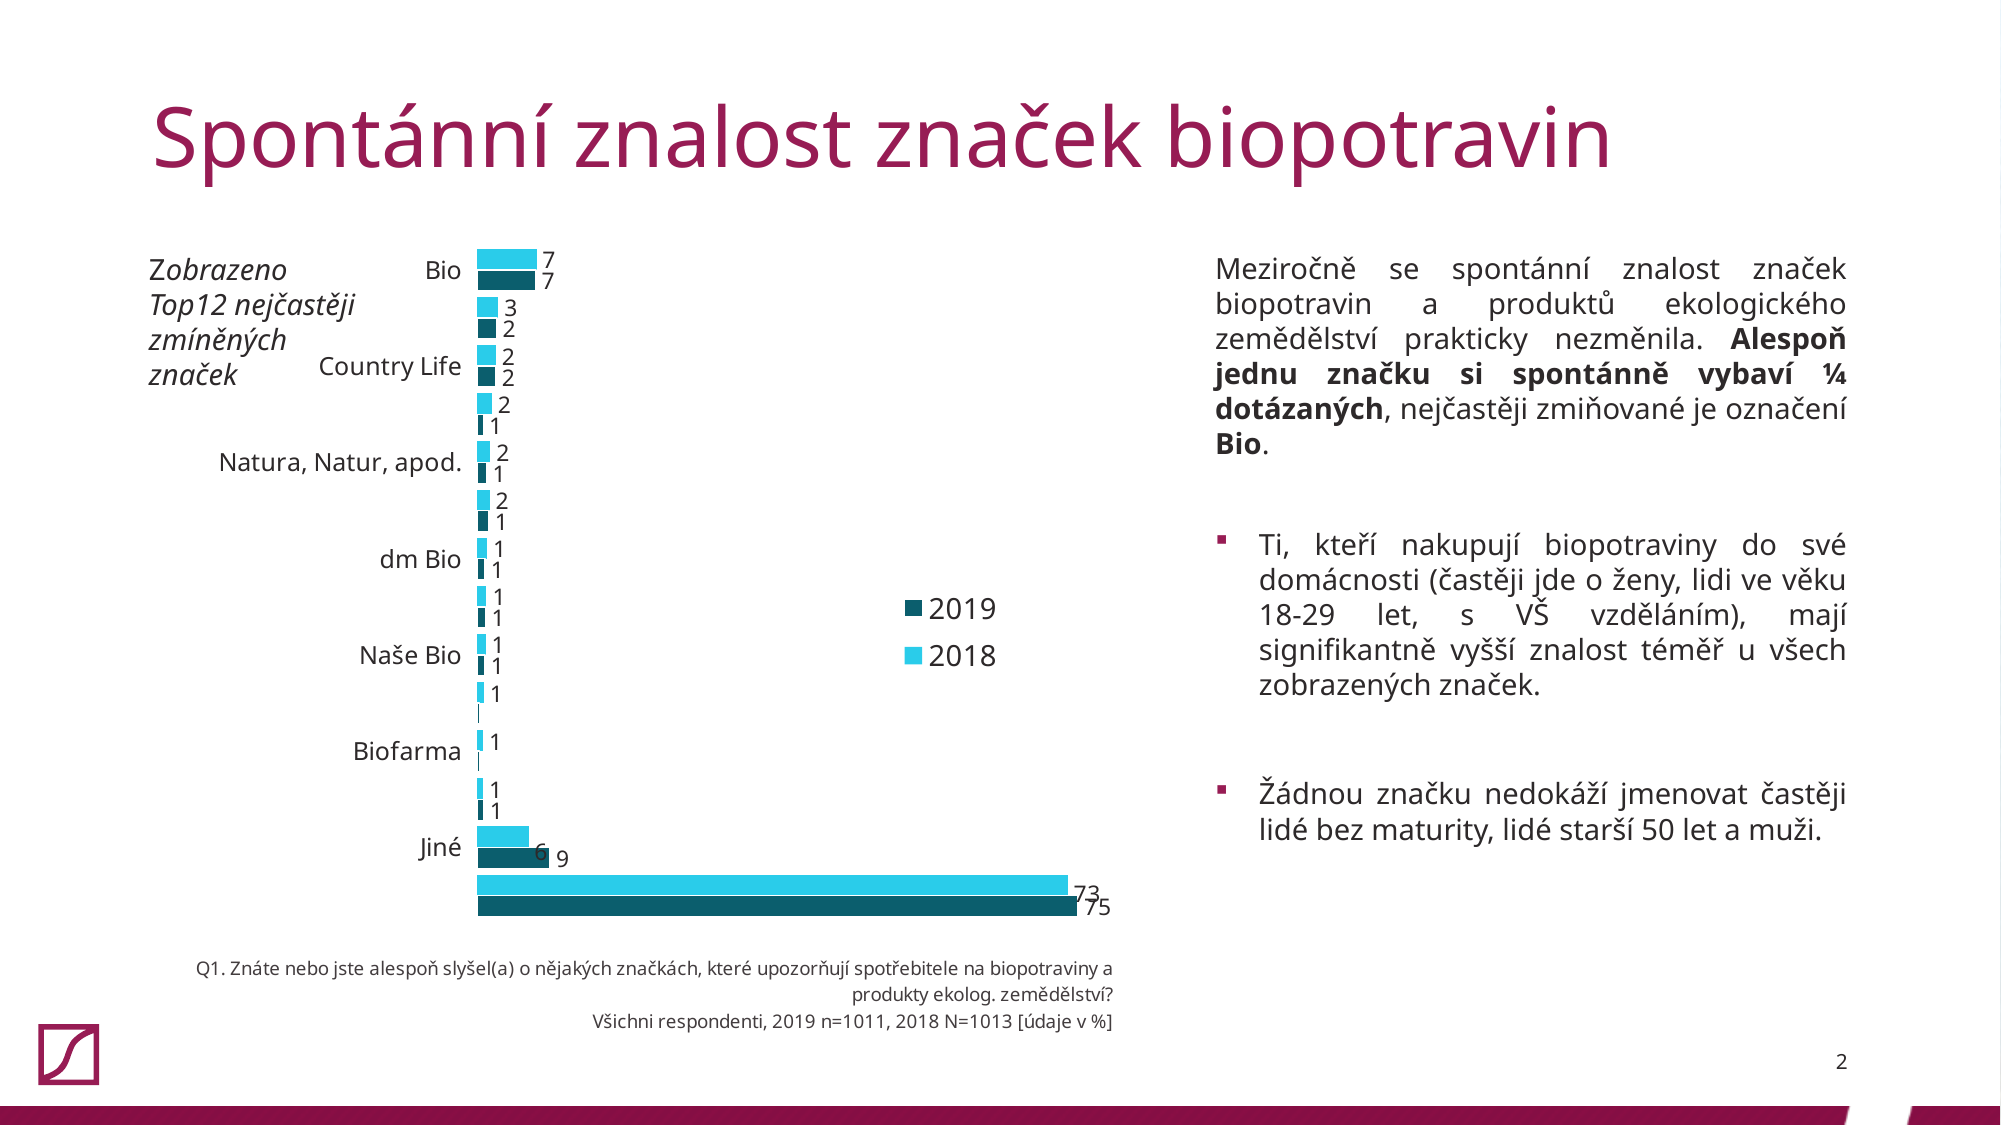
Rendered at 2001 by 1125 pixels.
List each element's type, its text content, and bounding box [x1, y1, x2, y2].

picture [0, 0, 2001, 1125]
list Meziročně se spontánní znalost značek biopotravin a produktů ekologického zemědělství prakticky nezměnila. Alespoň jednu značku si spontánně vybaví ¼ dotázaných, nejčastěji zmiňované je označení Bio. Ti, kteří nakupují biopotraviny do své domácnosti (častěji jde o ženy, lidi ve věku 18-29 let, s VŠ vzděláním), mají signifikantně vyšší znalost téměř u všech zobrazených značek. Žádnou značku nedokáží jmenovat častěji lidé bez maturity, lidé starší 50 let a muži. [1200, 242, 1863, 1043]
chart [137, 239, 1132, 1036]
slide_number 2 [1639, 1041, 1863, 1085]
title Spontánní znalost značek biopotravin [137, 59, 1863, 222]
